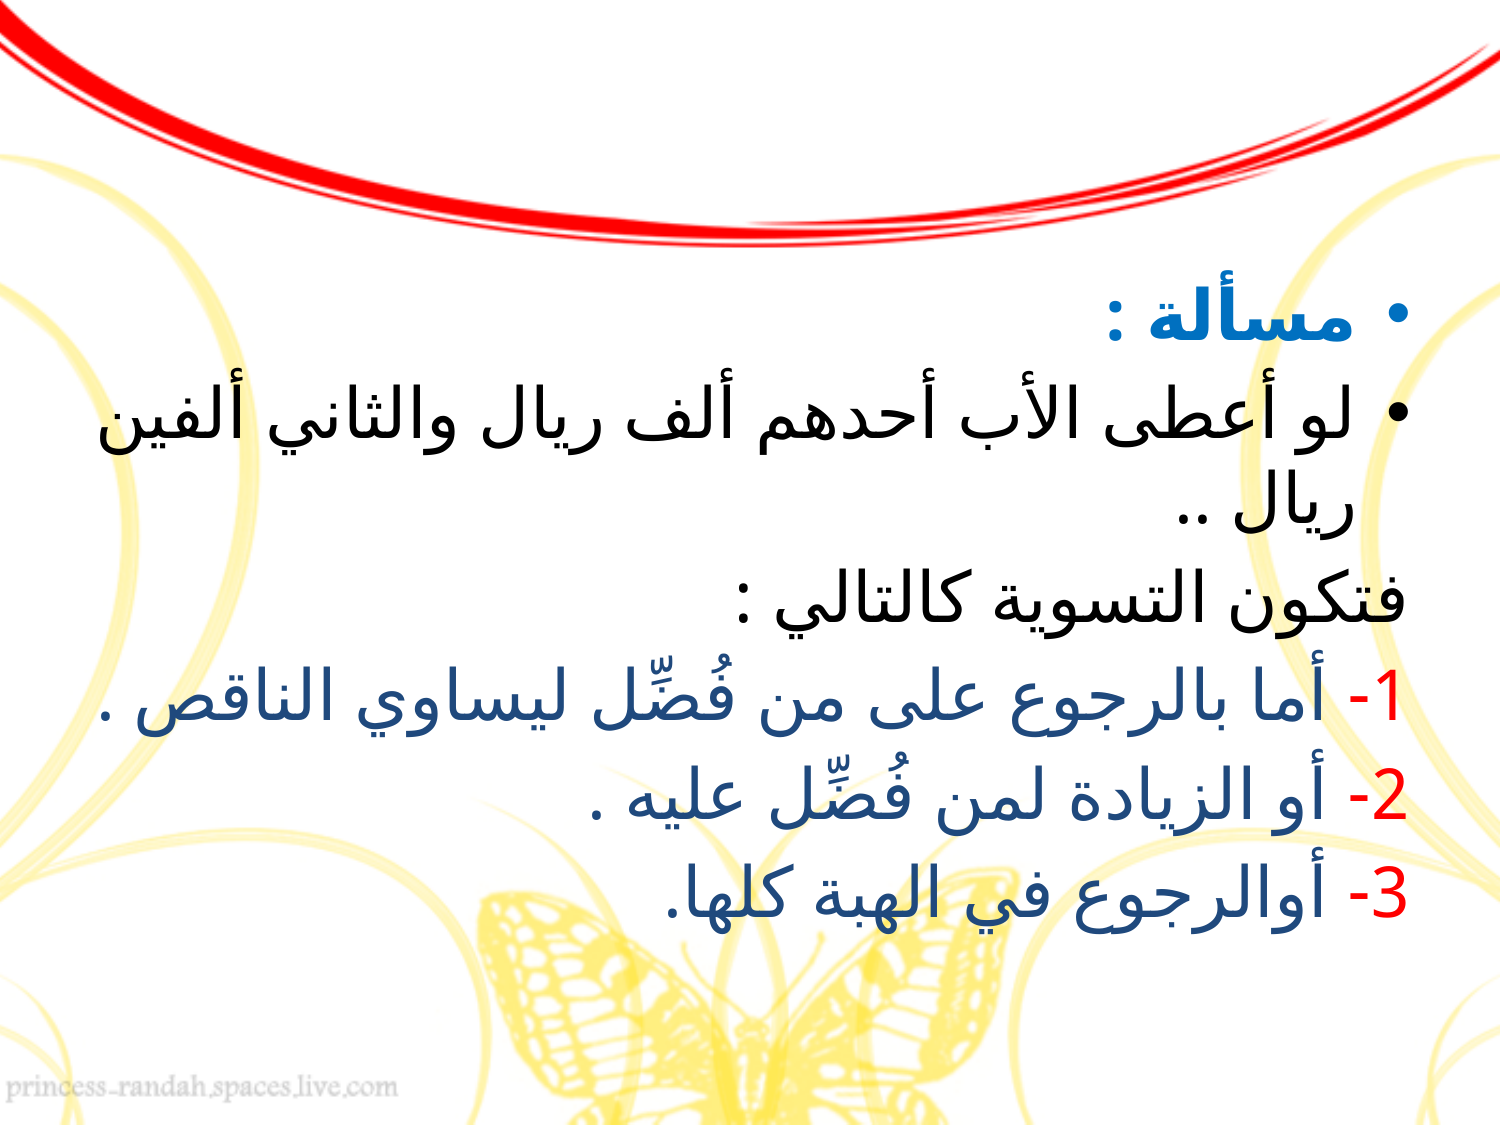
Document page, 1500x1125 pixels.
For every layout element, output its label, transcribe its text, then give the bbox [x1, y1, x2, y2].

picture [0, 0, 1500, 1125]
list مسألة : لو أعطى الأب أحدهم ألف ريال والثاني ألفين ريال .. فتكون التسوية كالتالي : 1- أما بالرجوع على من فُضِّل ليساوي الناقص . 2- أو الزيادة لمن فُضِّل عليه . 3- أوالرجوع في الهبة كلها. [75, 262, 1425, 1005]
